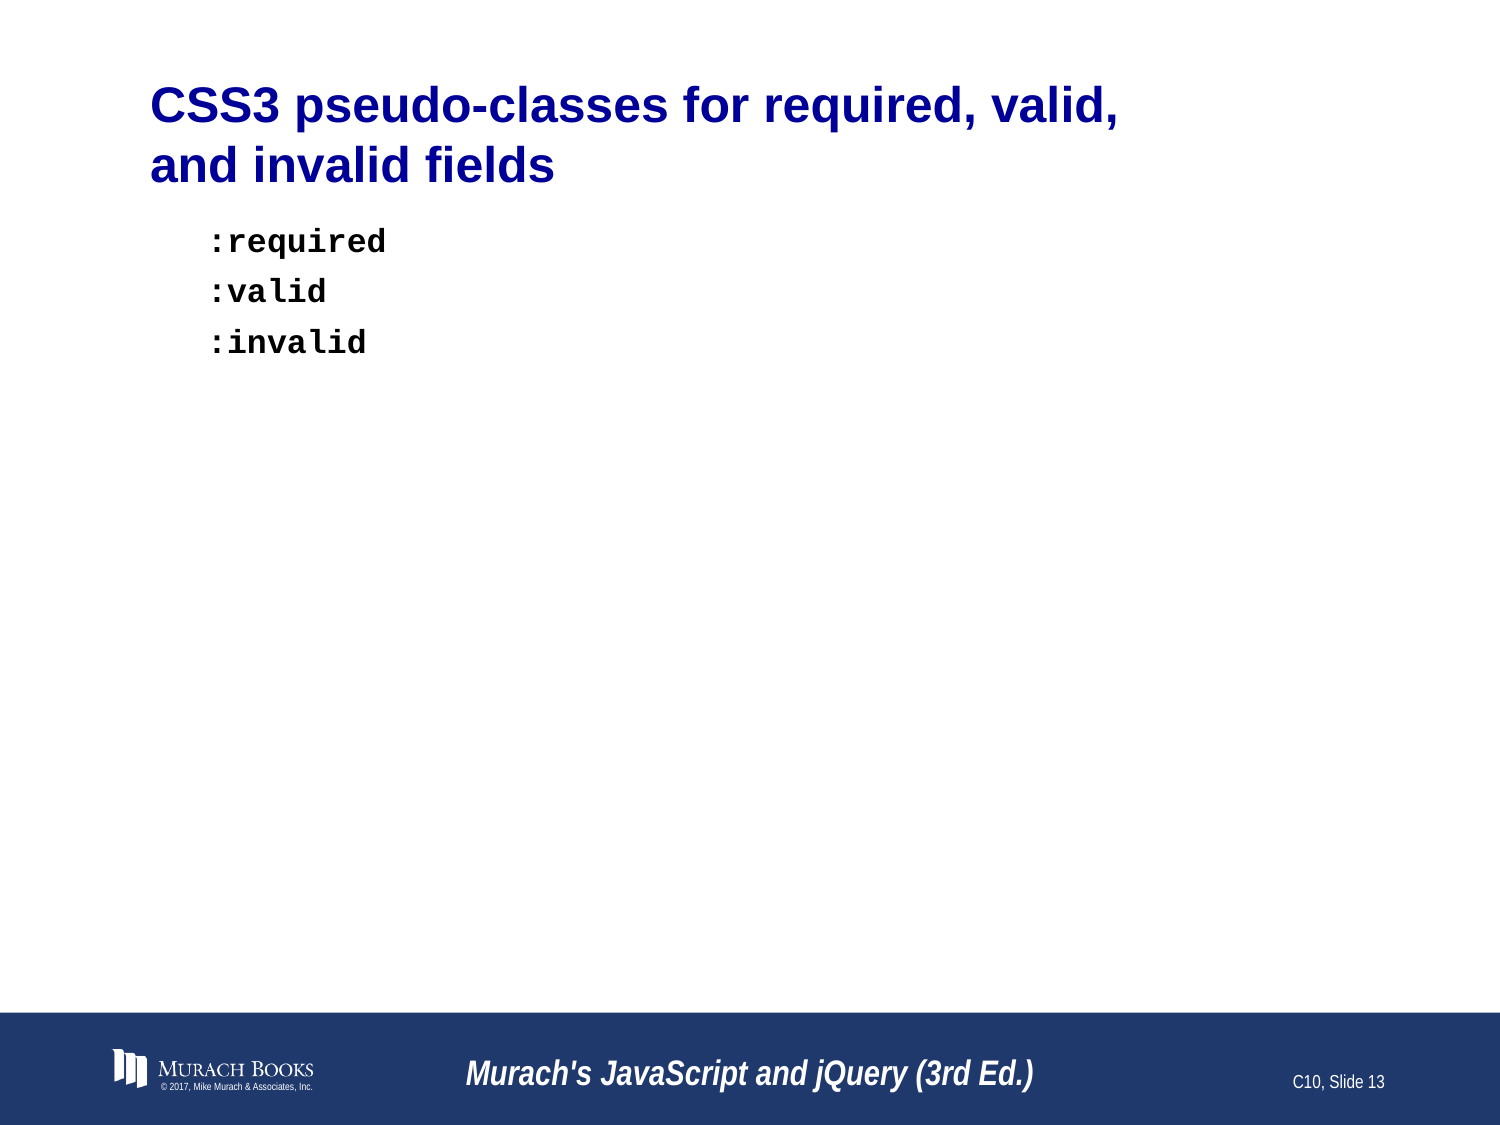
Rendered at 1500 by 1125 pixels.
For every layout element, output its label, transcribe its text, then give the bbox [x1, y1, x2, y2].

title CSS3 pseudo-classes for required, valid, and invalid fields [150, 72, 1350, 194]
slide_number C10, Slide 13 [1087, 1025, 1400, 1100]
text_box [149, 224, 1348, 376]
slide_number Murach's JavaScript and jQuery (3rd Ed.) [463, 1025, 1050, 1100]
footer © 2017, Mike Murach & Associates, Inc. [12, 1025, 463, 1100]
